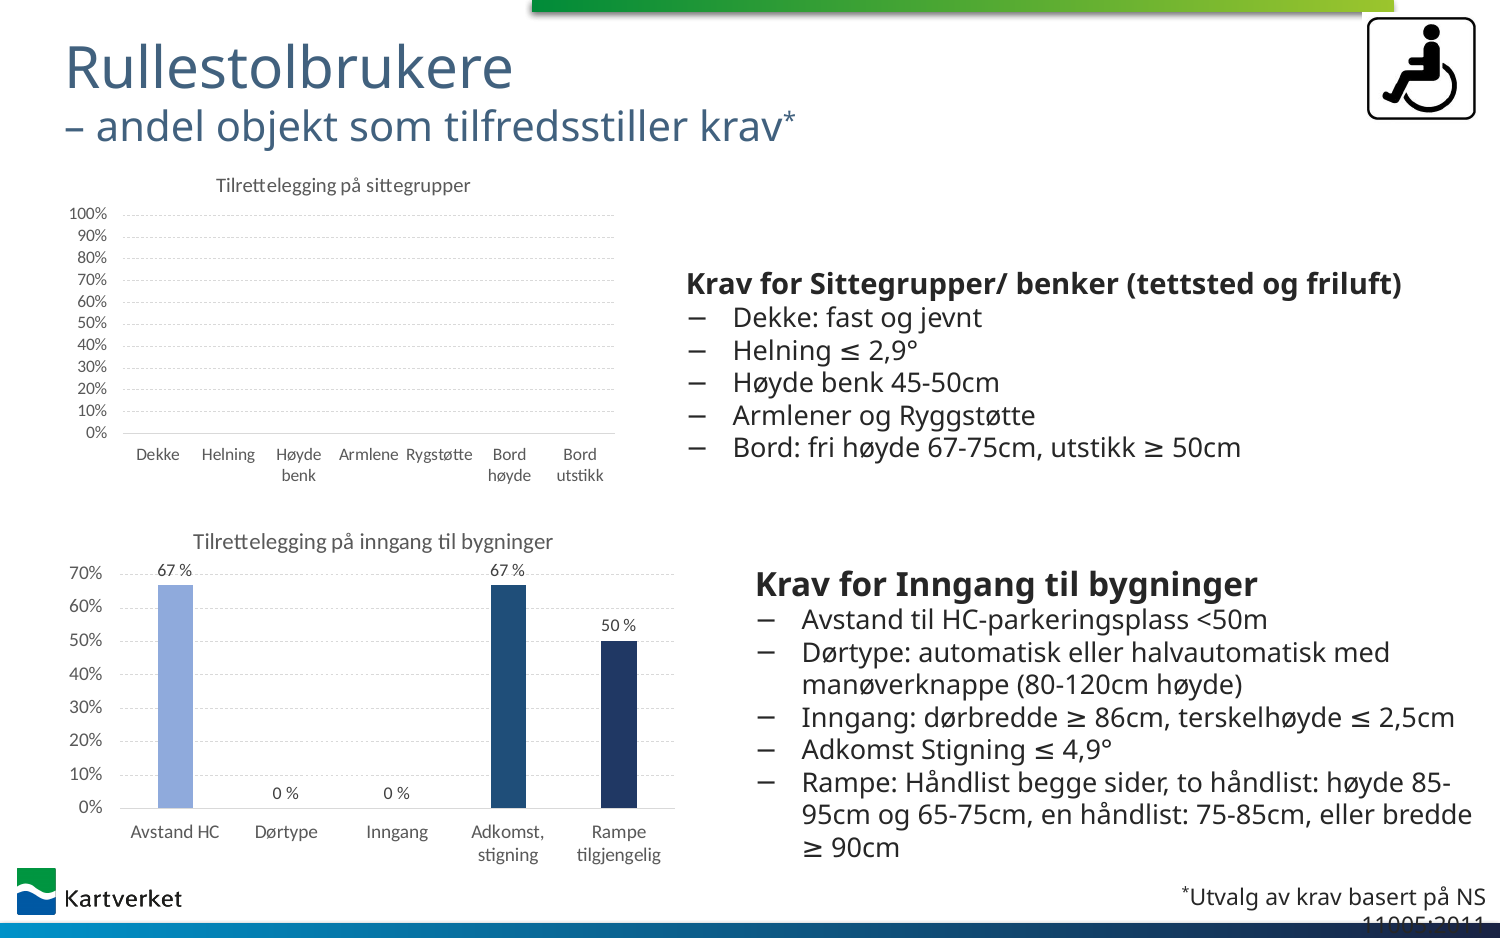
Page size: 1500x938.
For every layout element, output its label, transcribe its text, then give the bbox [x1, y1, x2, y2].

text_box Krav for Sittegrupper/ benker (tettsted og friluft) Dekke: fast og jevnt Helning ≤ 2,9° Høyde benk 45-50cm Armlener og Ryggstøtte Bord: fri høyde 67-75cm, utstikk ≥ 50cm [670, 258, 1418, 471]
picture [62, 520, 685, 874]
picture [1362, 12, 1481, 126]
text_box *Utvalg av krav basert på NS 11005:2011 [1068, 873, 1500, 938]
text_box Krav for Inngang til bygninger Avstand til HC-parkeringsplass <50m Dørtype: automatisk eller halvautomatisk med manøverknappe (80-120cm høyde) Inngang: dørbredde ≥ 86cm, terskelhøyde ≤ 2,5cm Adkomst Stigning ≤ 4,9° Rampe: Håndlist begge sider, to håndlist: høyde 85-95cm og 65-75cm, en håndlist: 75-85cm, eller bredde ≥ 90cm [740, 555, 1491, 870]
picture [62, 166, 625, 492]
text_box Rullestolbrukere – andel objekt som tilfredsstiller krav* [49, 25, 1431, 158]
